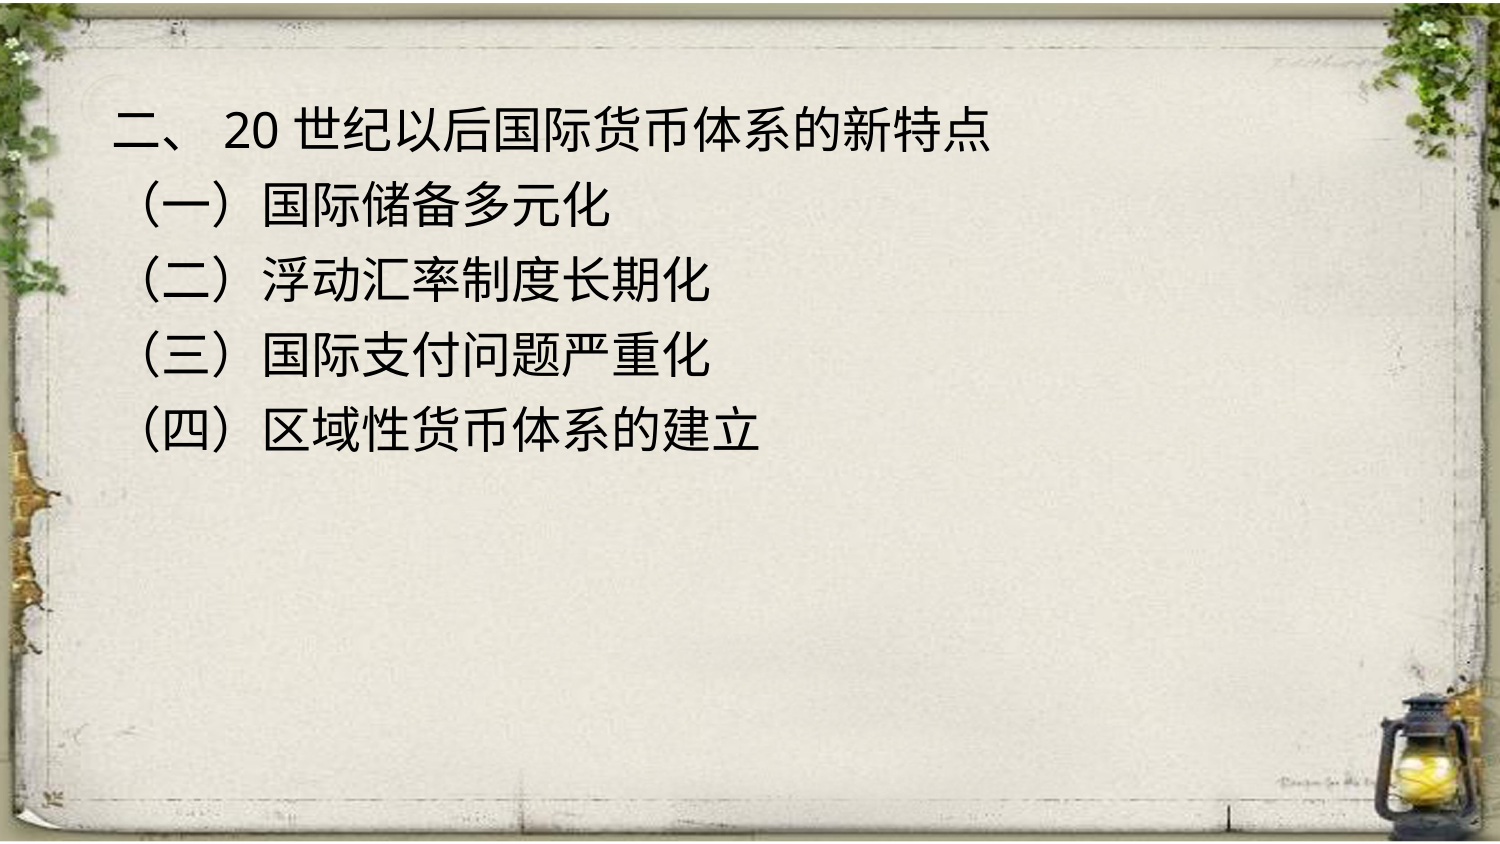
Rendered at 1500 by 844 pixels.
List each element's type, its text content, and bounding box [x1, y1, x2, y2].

picture [0, 0, 1500, 844]
list 二、20世纪以后国际货币体系的新特点 （一）国际储备多元化 （二）浮动汇率制度长期化 （三）国际支付问题严重化 （四）区域性货币体系的建立 [96, 98, 1482, 746]
